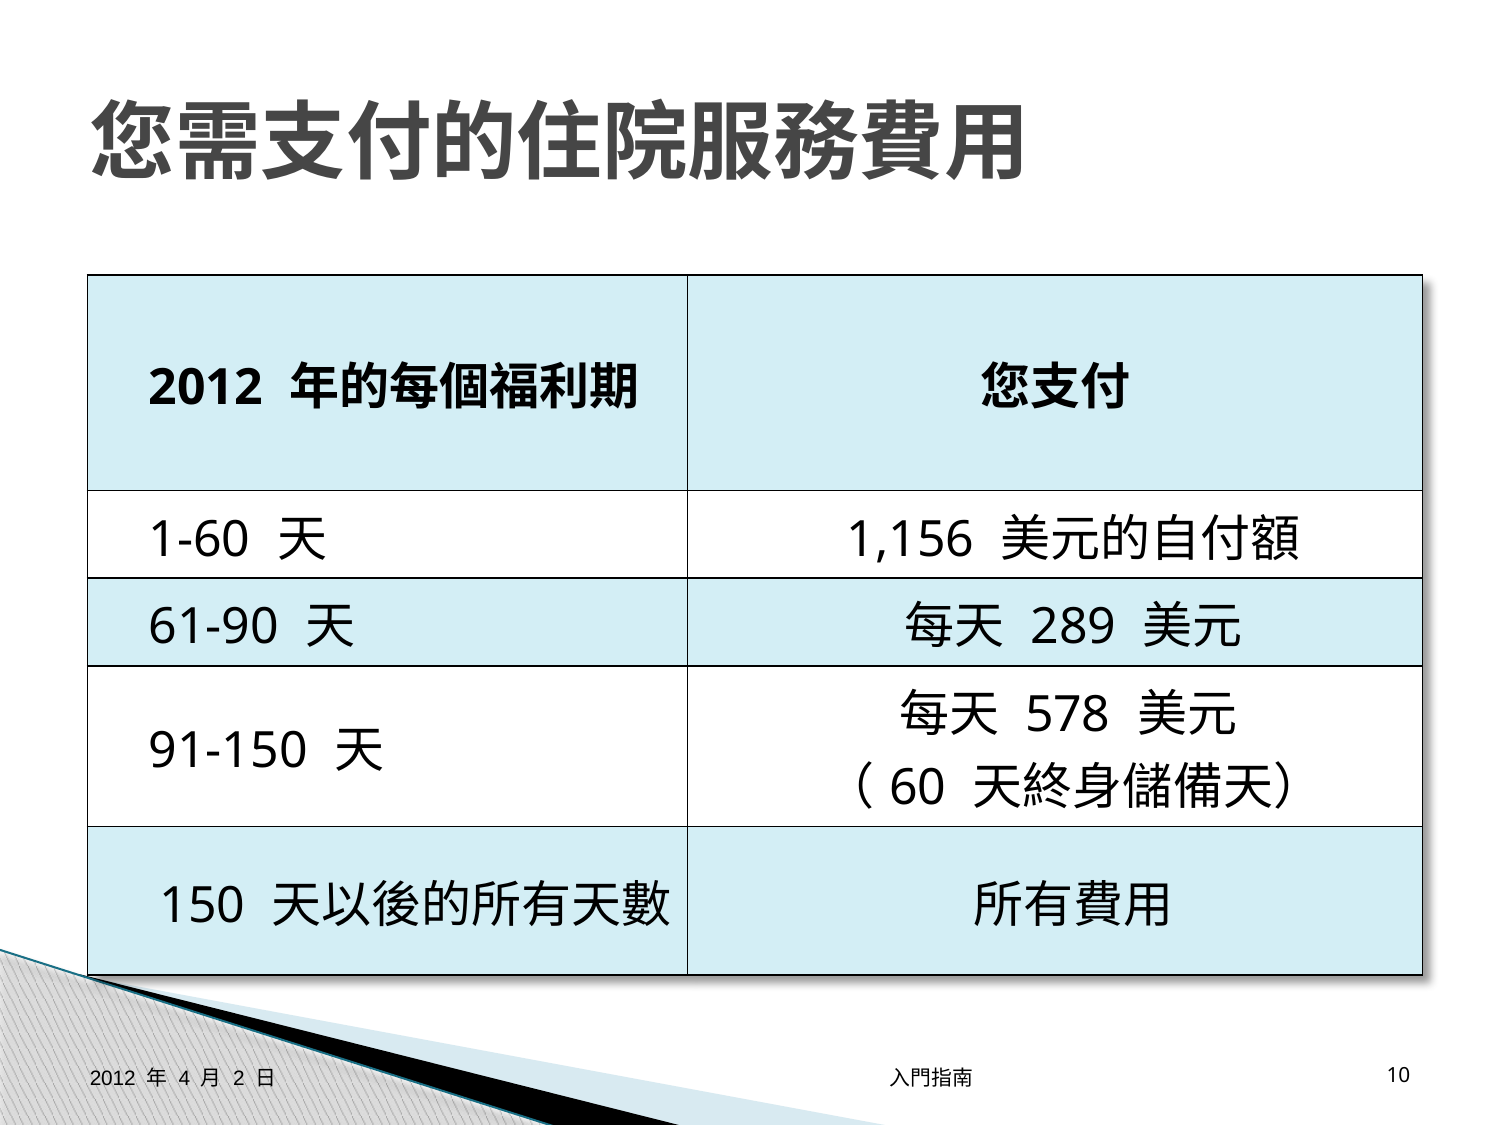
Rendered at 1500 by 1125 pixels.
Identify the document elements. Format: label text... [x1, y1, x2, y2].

footer 入門指南 [512, 1037, 988, 1098]
table_cell 91-150 天 [88, 667, 687, 826]
table_header 您支付 [688, 276, 1422, 490]
table_cell 每天 578 美元 （60 天終身儲備天） [688, 667, 1422, 826]
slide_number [75, 1037, 425, 1098]
table_cell 1,156 美元的自付額 [688, 491, 1422, 577]
table_cell 所有費用 [688, 827, 1422, 974]
table_cell 1-60 天 [88, 491, 687, 577]
table_cell 61-90 天 [88, 579, 687, 665]
title 您需支付的住院服務費用 [75, 45, 1425, 233]
slide_number 10 [1074, 1037, 1425, 1098]
table_cell 每天 289 美元 [688, 579, 1422, 665]
table_cell 150 天以後的所有天數 [88, 827, 687, 974]
table_header 2012 年的每個福利期 [88, 276, 687, 490]
